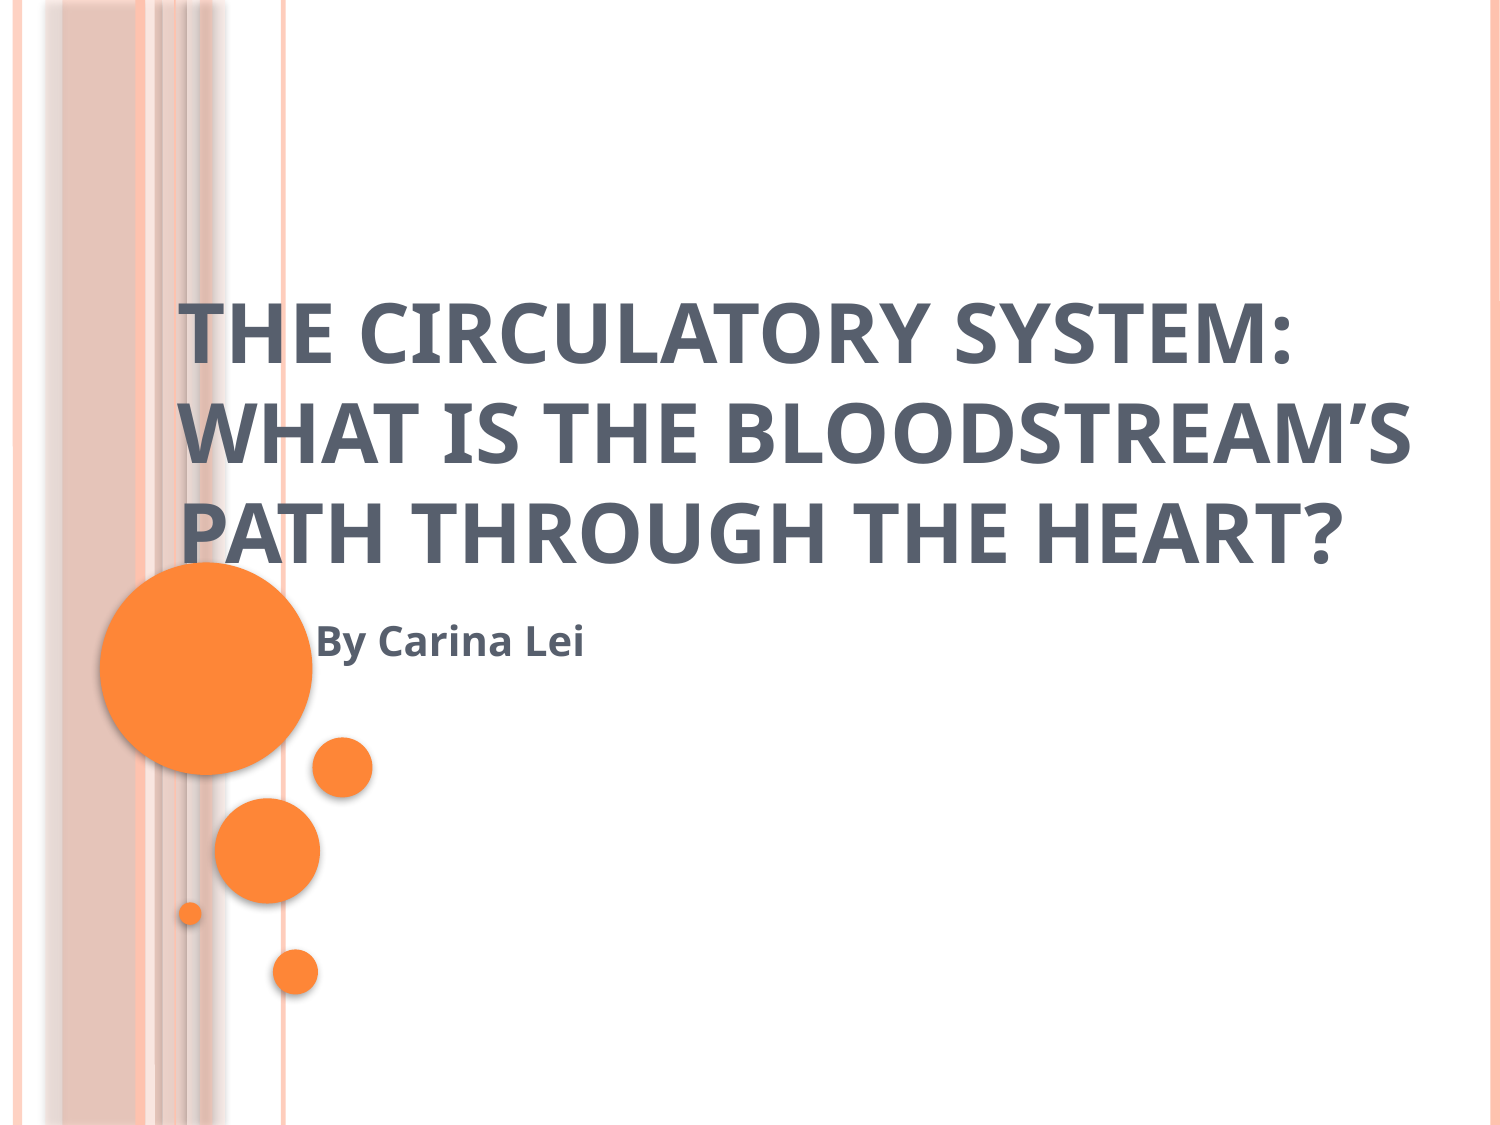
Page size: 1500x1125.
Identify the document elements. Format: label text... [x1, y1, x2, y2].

title The Circulatory System: What is the Bloodstream’s Path Through the Heart? [162, 174, 1438, 588]
subtitle By Carina Lei [300, 549, 1350, 850]
